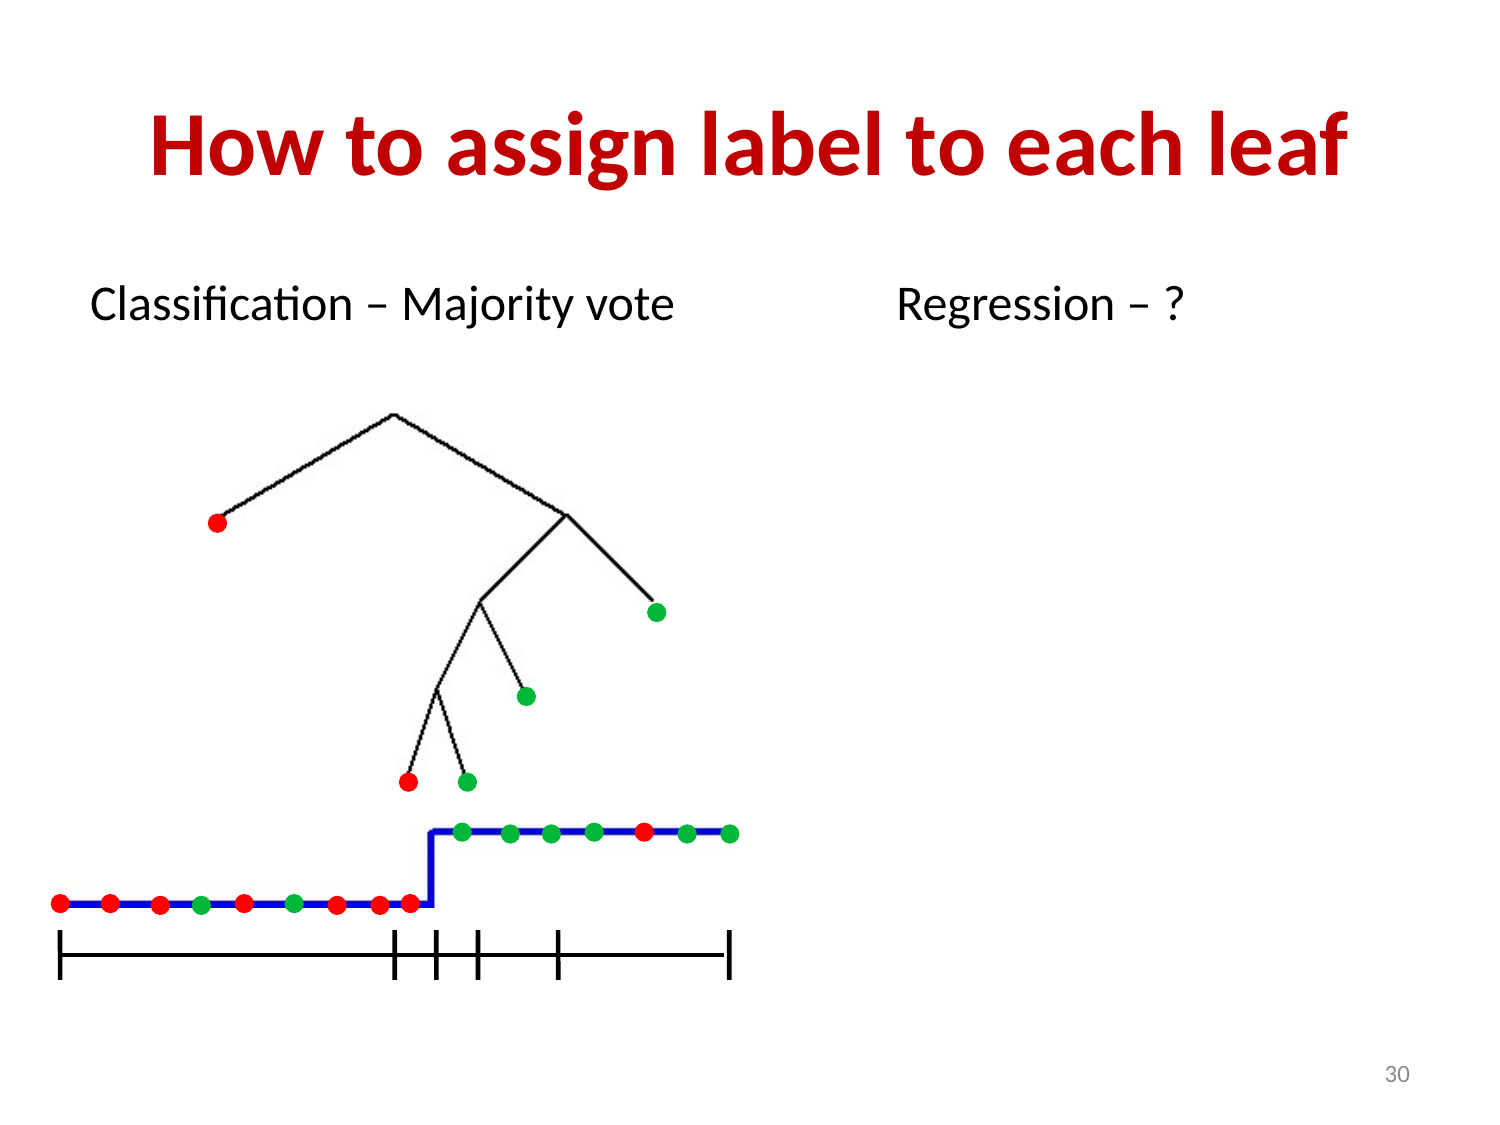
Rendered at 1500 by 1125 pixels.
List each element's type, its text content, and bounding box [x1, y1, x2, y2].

title How to assign label to each leaf [75, 45, 1425, 233]
picture [53, 412, 738, 908]
slide_number 30 [1074, 1042, 1425, 1103]
list Classification – Majority vote Regression – ? [75, 262, 1425, 1005]
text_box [59, 929, 730, 980]
